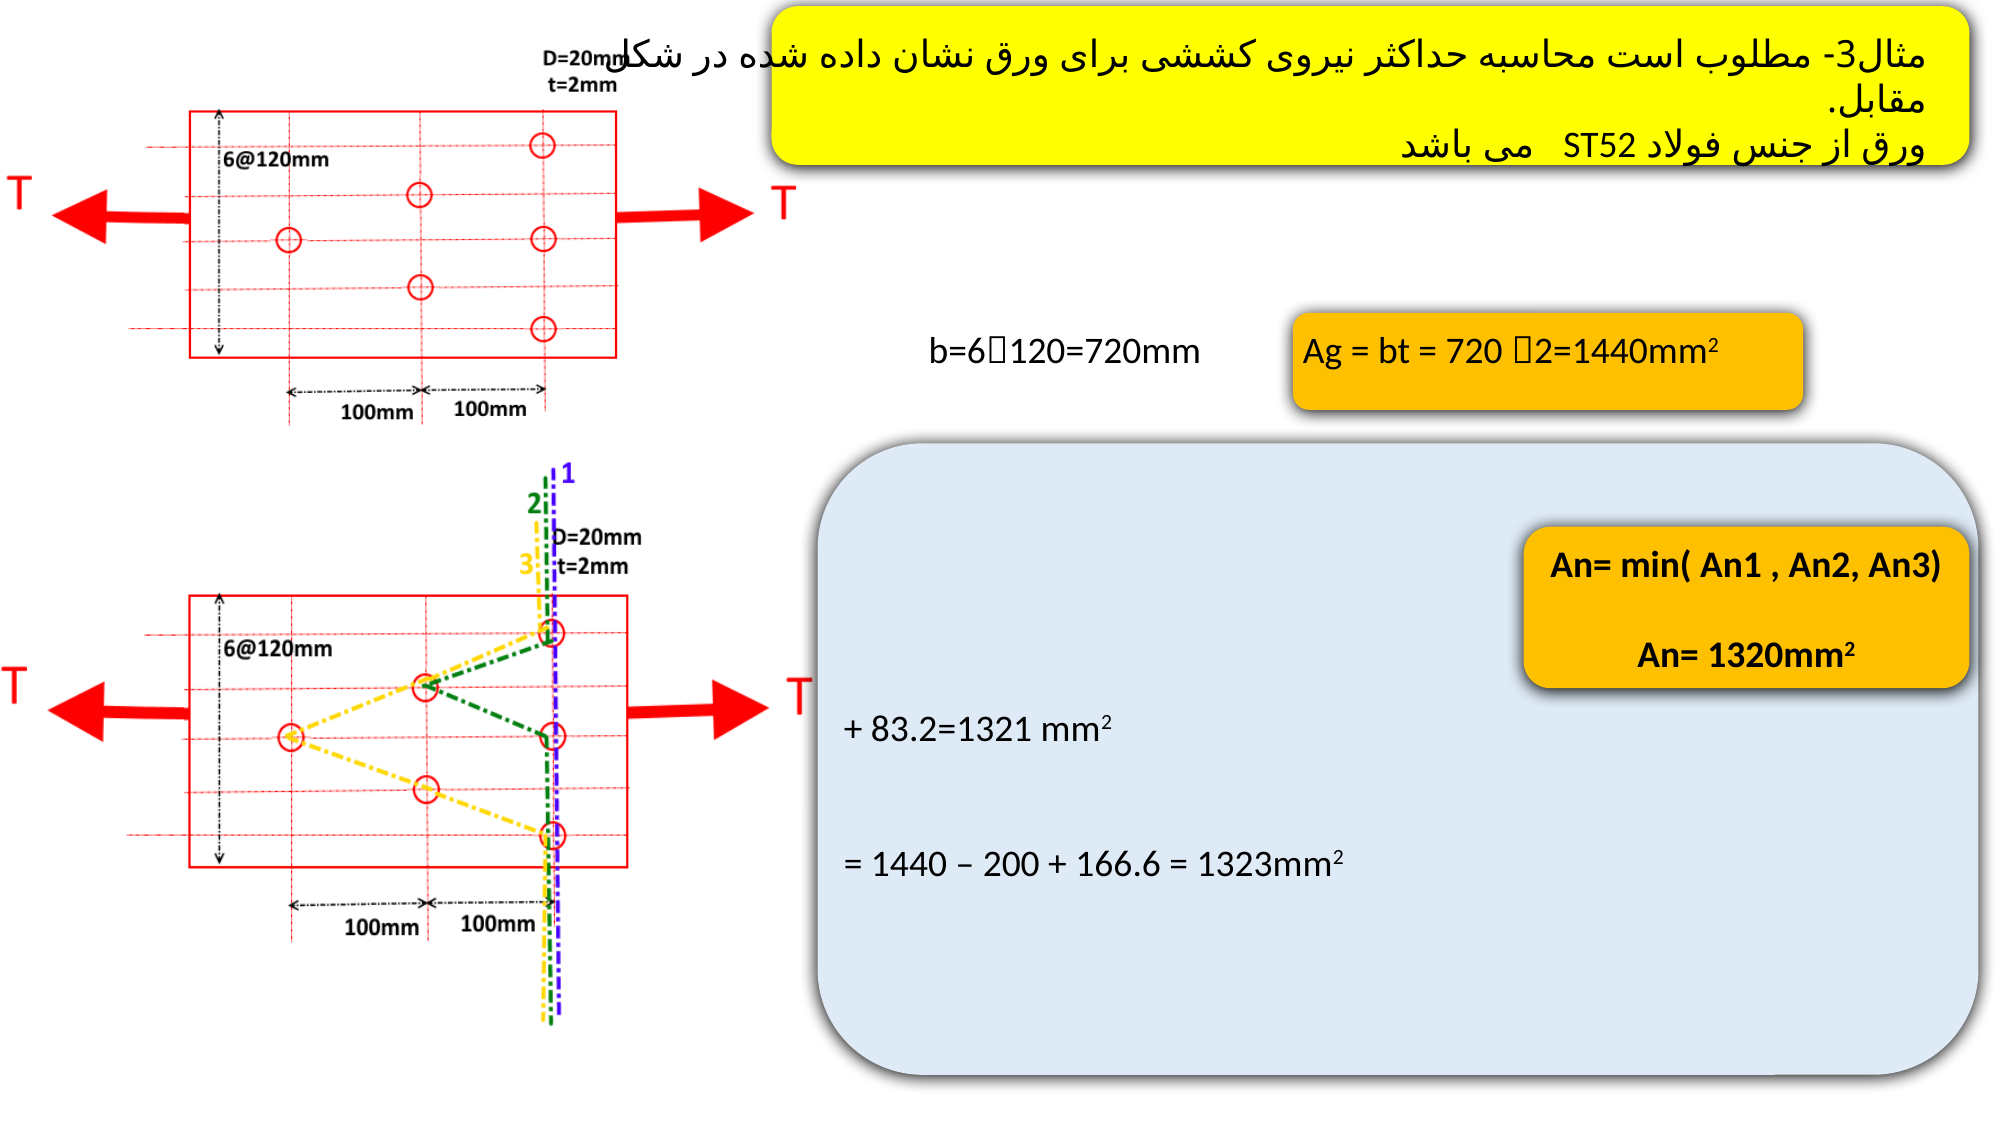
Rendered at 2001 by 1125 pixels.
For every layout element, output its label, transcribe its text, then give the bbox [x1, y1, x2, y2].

text_box [1295, 311, 1801, 318]
text_box [775, 5, 1971, 166]
text_box An= min( An1 , An2, An3) An= 1320mm2 [1522, 525, 1971, 690]
text_box [1291, 379, 1805, 411]
text_box مثال3- مطلوب است محاسبه حداکثر نیروی کششی برای ورق نشان داده شده در شکل مقابل. ورق از جنس فولاد ST52 می باشد [839, 22, 1942, 173]
text_box b=6120=720mm Ag = bt = 720 2=1440mm2 [913, 318, 1867, 379]
text_box [836, 442, 1980, 1076]
picture [0, 17, 871, 1031]
